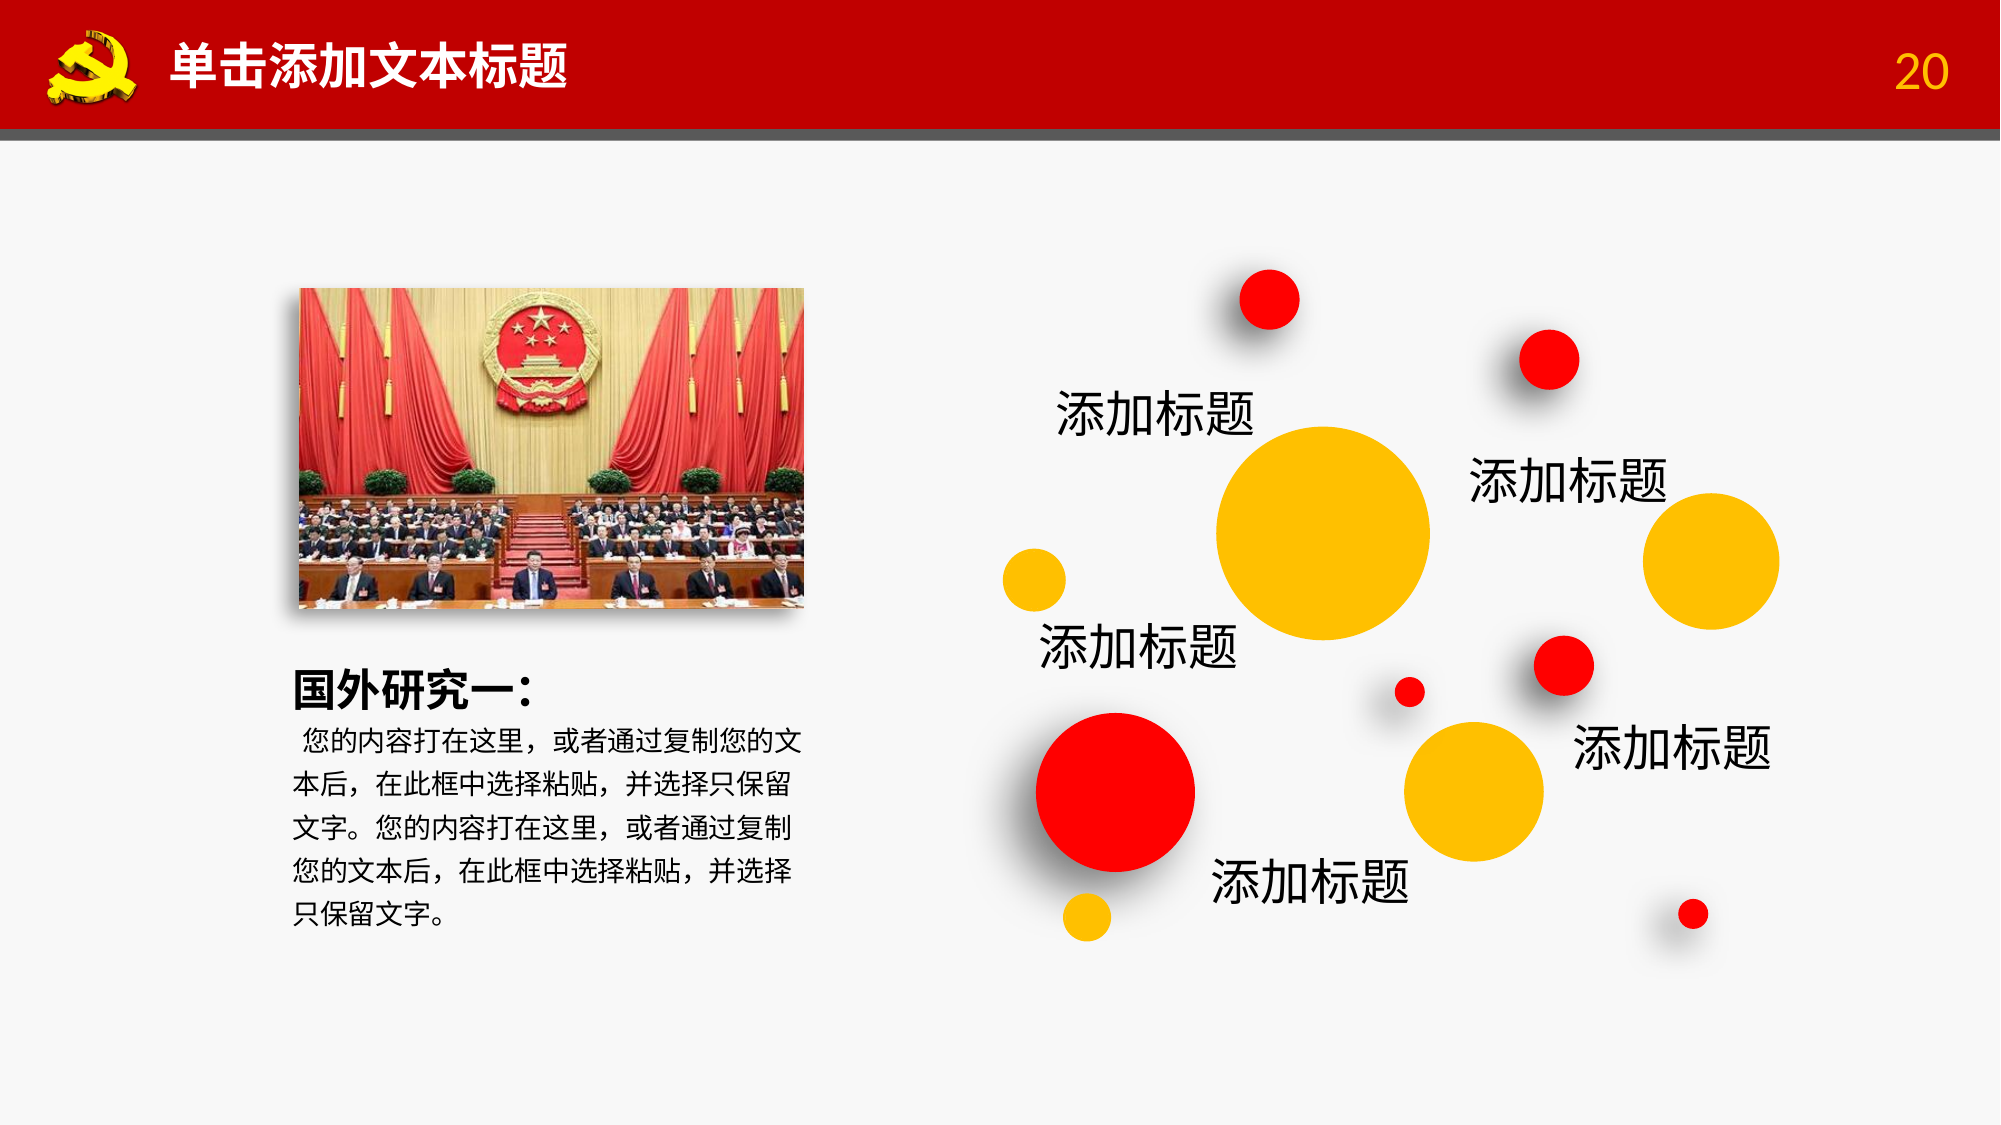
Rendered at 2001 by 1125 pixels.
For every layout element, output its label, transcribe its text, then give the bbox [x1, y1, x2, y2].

text_box [1034, 711, 1197, 874]
text_box [1393, 675, 1426, 709]
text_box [1002, 548, 1066, 612]
text_box 添加标题 [1040, 374, 1271, 450]
text_box 国外研究一： [277, 654, 646, 706]
text_box 您的内容打在这里，或者通过复制您的文本后，在此框中选择粘贴，并选择只保留文字。您的内容打在这里，或者通过复制您的文本后，在此框中选择粘贴，并选择只保留文字。 [277, 706, 819, 938]
text_box 单击添加文本标题 [153, 27, 584, 102]
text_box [1642, 493, 1780, 630]
picture [299, 288, 804, 609]
text_box [0, 142, 2000, 1125]
text_box [0, 130, 2000, 142]
text_box 添加标题 [1453, 441, 1684, 517]
picture [39, 23, 144, 112]
text_box 添加标题 [1023, 608, 1254, 684]
text_box [1518, 328, 1581, 391]
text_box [1063, 893, 1112, 942]
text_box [1216, 426, 1430, 641]
text_box 添加标题 [1557, 708, 1788, 784]
text_box [0, 2, 2000, 130]
text_box [1886, 37, 1958, 98]
text_box 添加标题 [1195, 843, 1426, 919]
text_box [1238, 268, 1301, 331]
text_box [1532, 634, 1596, 697]
text_box [1677, 897, 1710, 930]
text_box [1404, 721, 1544, 862]
